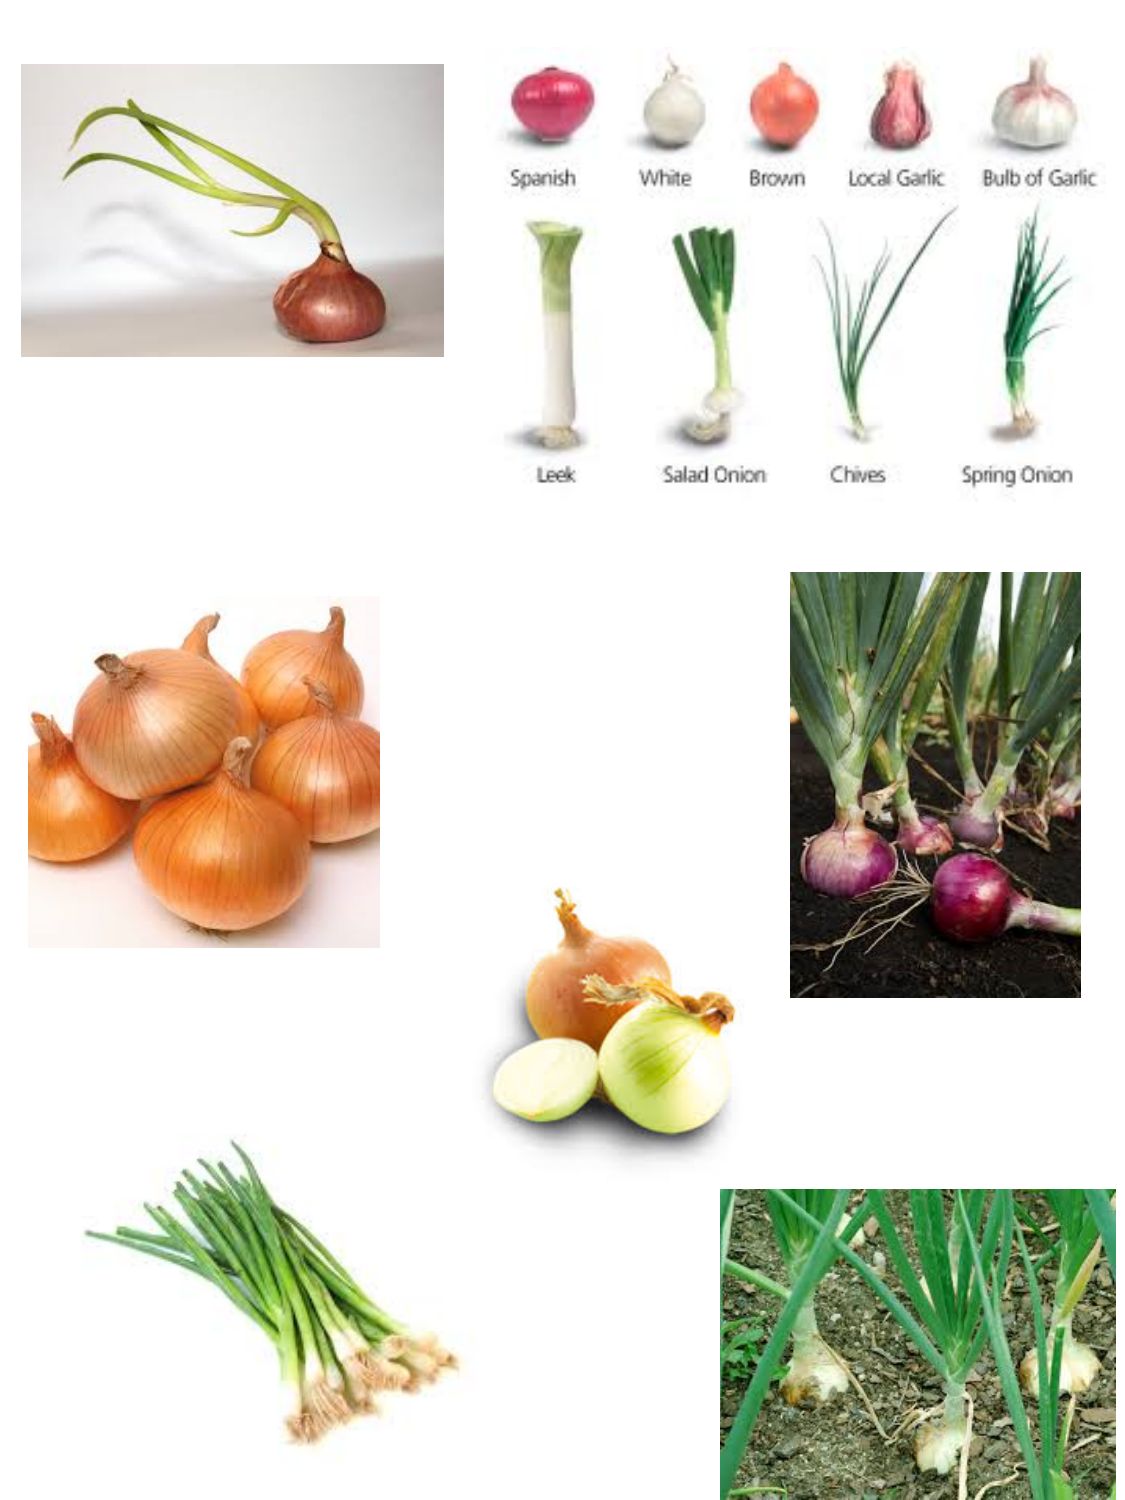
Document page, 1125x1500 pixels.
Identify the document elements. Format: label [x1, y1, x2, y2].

picture [485, 47, 1107, 503]
picture [20, 64, 444, 358]
picture [790, 572, 1081, 999]
picture [16, 887, 1116, 1500]
picture [28, 596, 381, 949]
